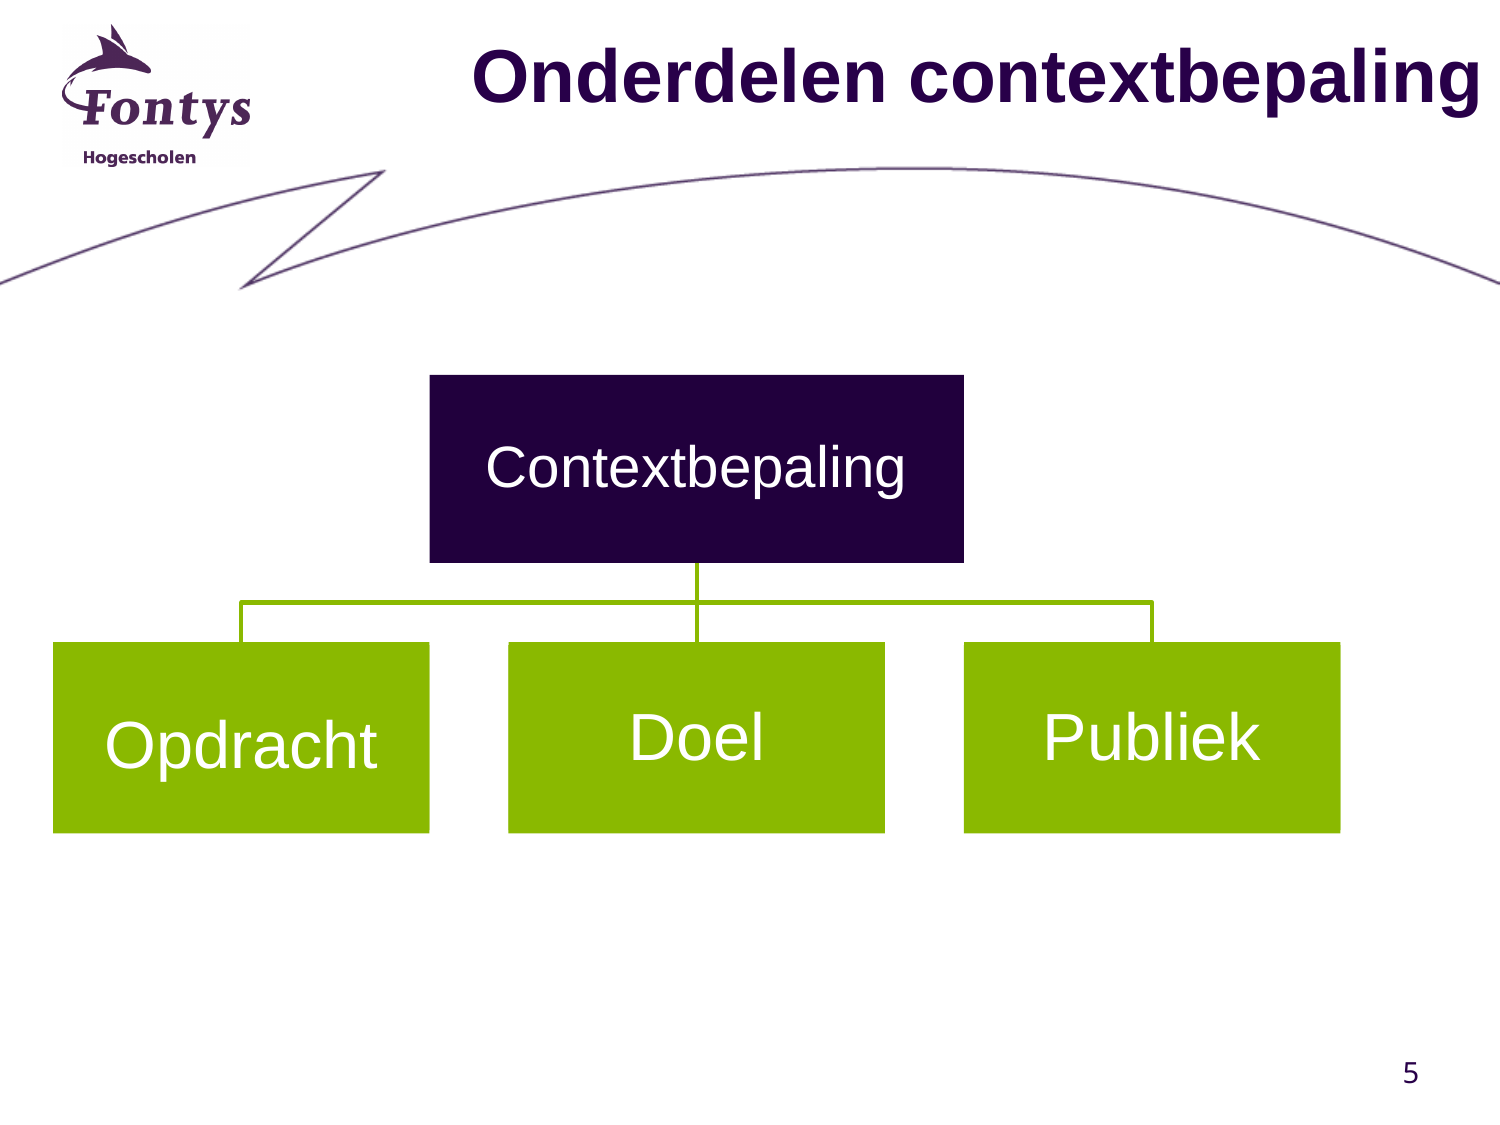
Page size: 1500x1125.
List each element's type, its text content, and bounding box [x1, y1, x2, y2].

picture [0, 0, 1500, 1112]
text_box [508, 644, 886, 834]
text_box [963, 644, 1341, 834]
title Onderdelen contextbepaling [403, 0, 1499, 164]
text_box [52, 228, 1341, 977]
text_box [52, 644, 430, 834]
